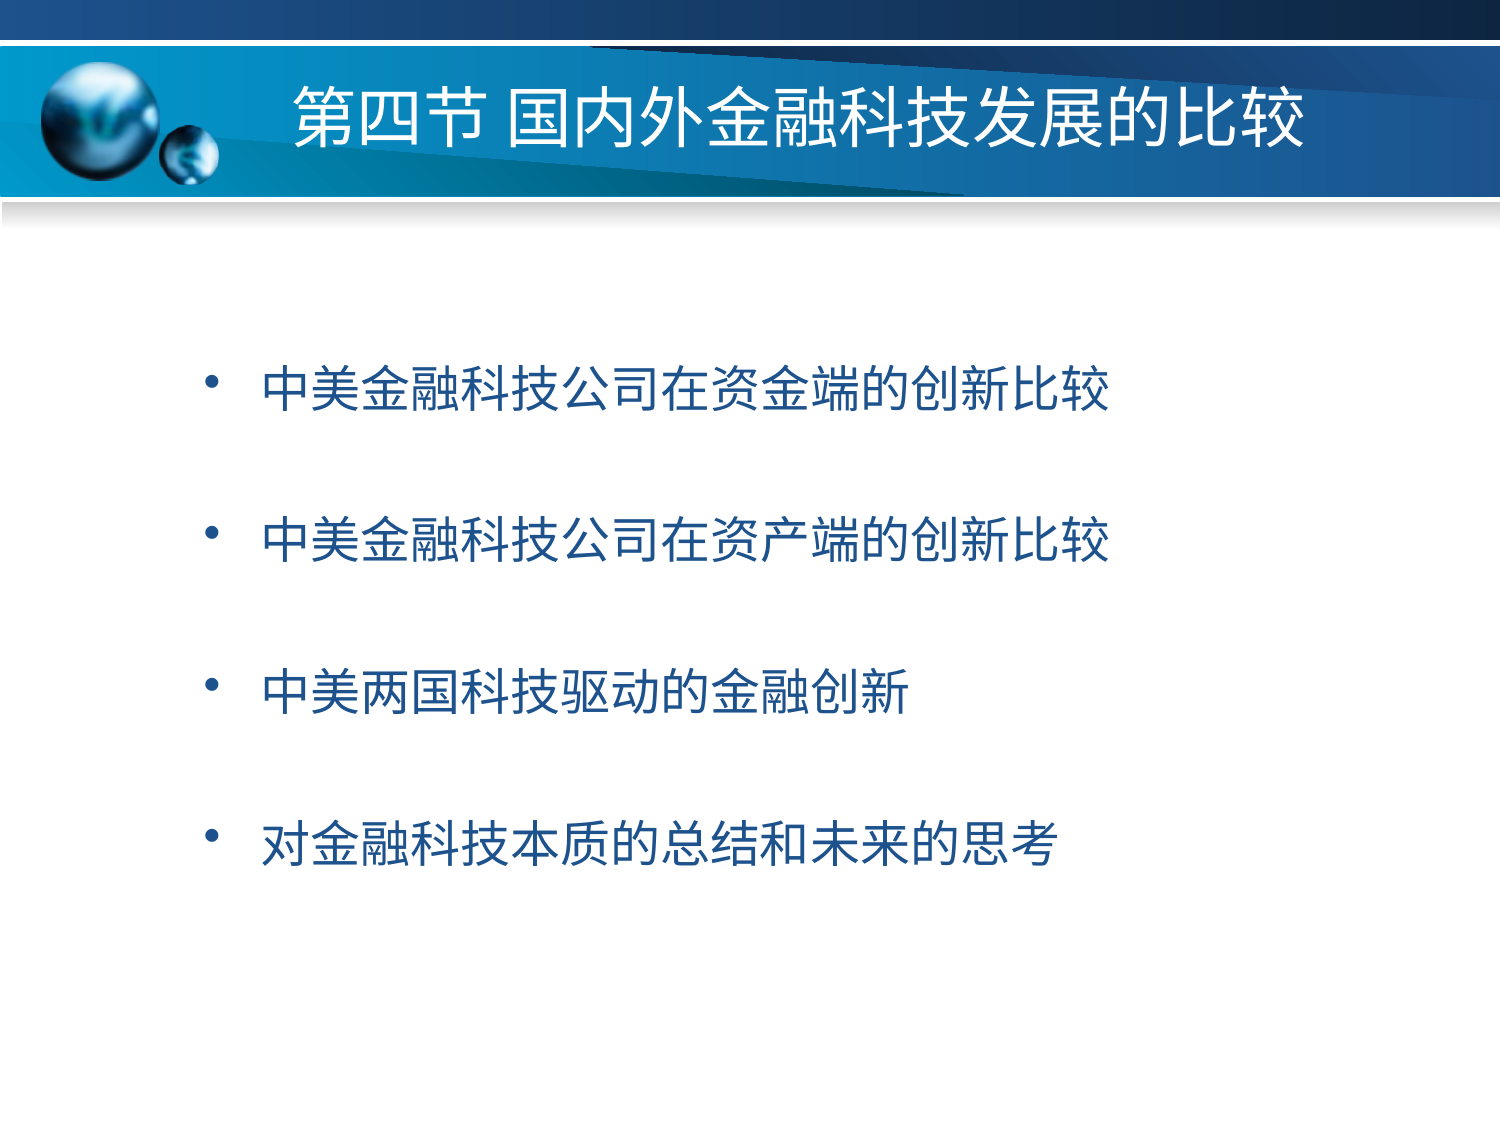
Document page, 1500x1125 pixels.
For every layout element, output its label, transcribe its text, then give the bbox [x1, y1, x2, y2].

title 第四节 国内外金融科技发展的比较 [274, 44, 1363, 188]
text_box 中美金融科技公司在资产端的创新比较 [188, 501, 1188, 577]
picture [160, 126, 218, 184]
text_box 中美两国科技驱动的金融创新 [188, 653, 1229, 728]
picture [42, 63, 159, 180]
text_box 对金融科技本质的总结和未来的思考 [189, 804, 1109, 880]
text_box 中美金融科技公司在资金端的创新比较 [189, 349, 1311, 425]
